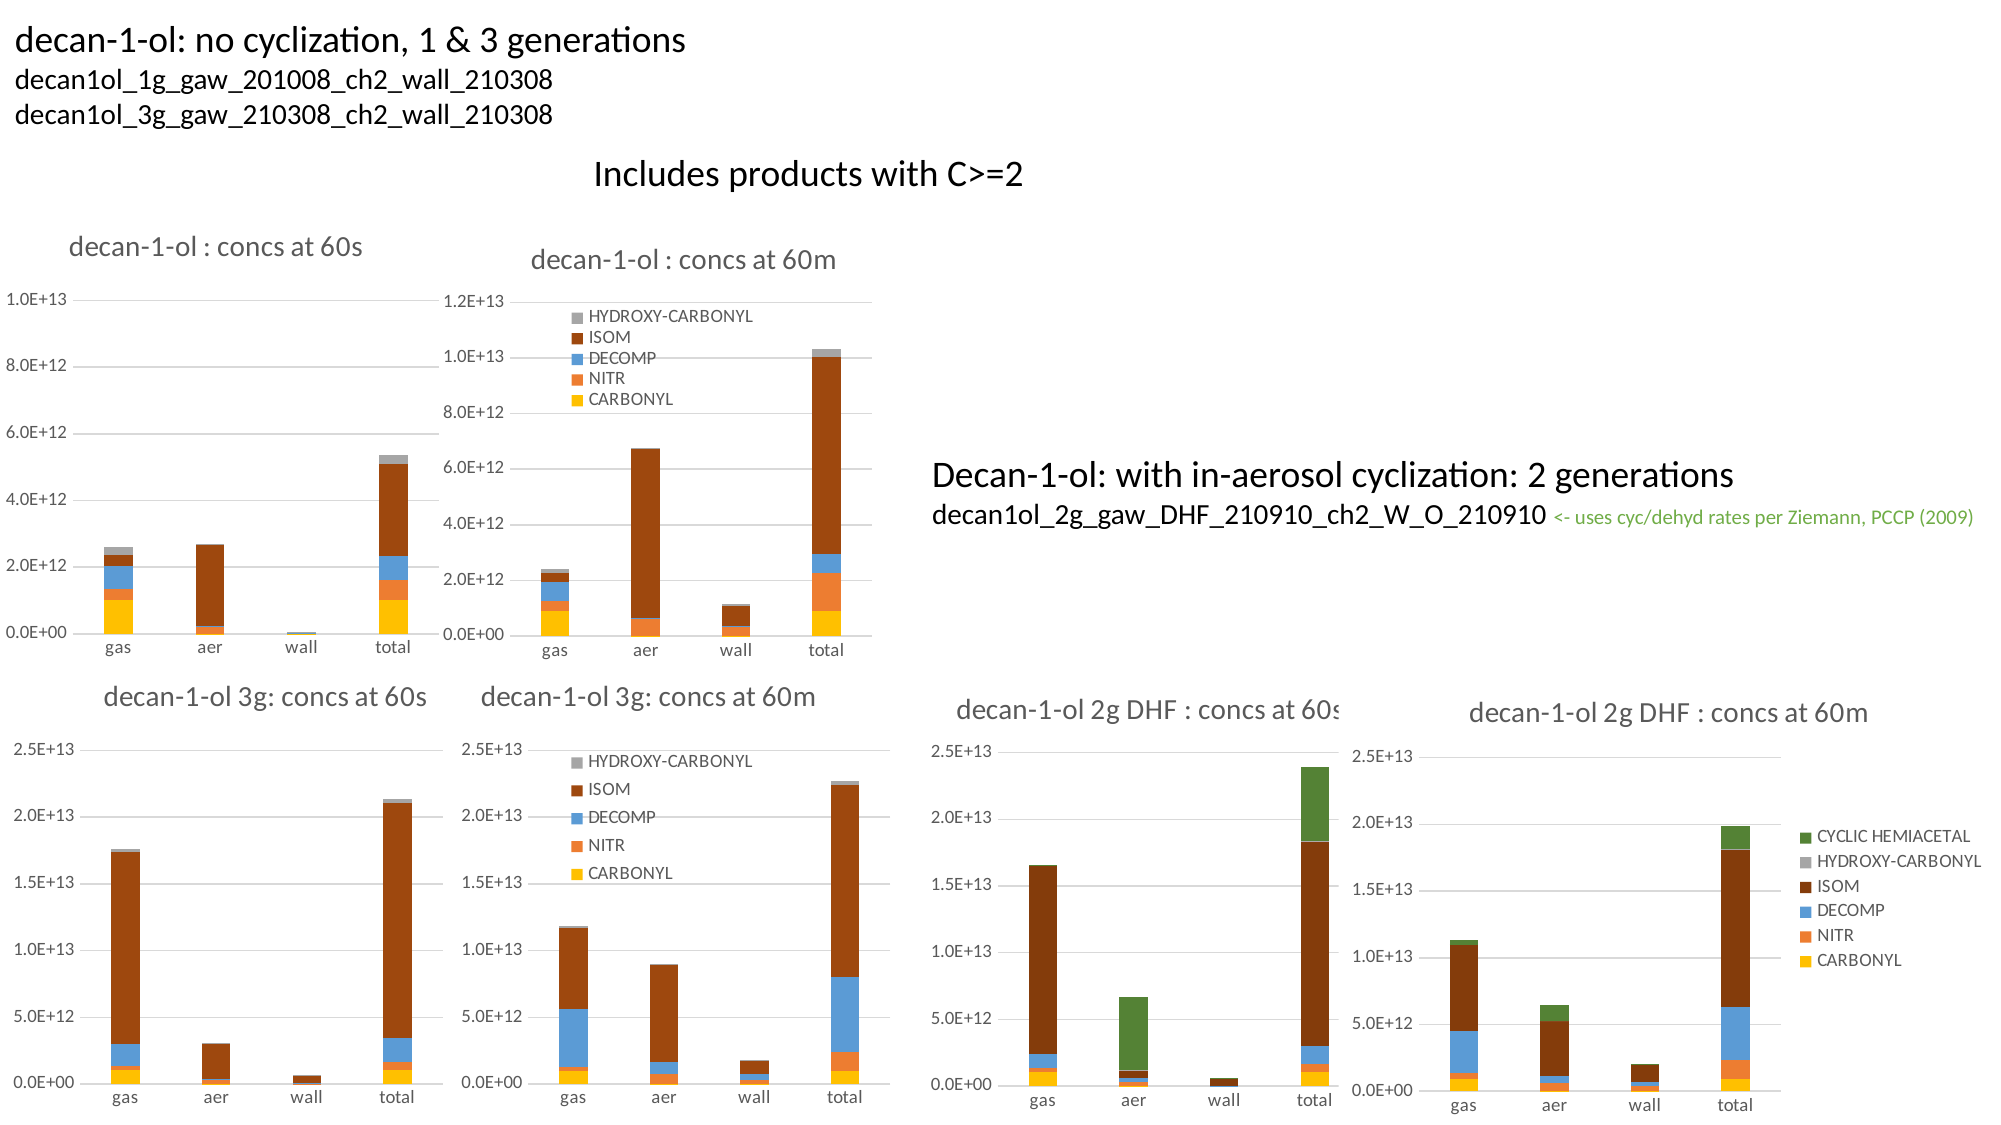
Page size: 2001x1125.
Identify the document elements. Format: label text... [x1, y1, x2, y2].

text_box decan-1-ol: no cyclization, 1 & 3 generations decan1ol_1g_gaw_201008_ch2_wall_210308 decan1ol_3g_gaw_210308_ch2_wall_210308 [0, 7, 918, 138]
text_box Decan-1-ol: with in-aerosol cyclization: 2 generations decan1ol_2g_gaw_DHF_210910_ch2_W_O_210910 <- uses cyc/dehyd rates per Ziemann, PCCP (2009) [1092, 442, 2000, 538]
chart [0, 217, 2000, 1125]
text_box Includes products with C>=2 [578, 141, 1039, 202]
